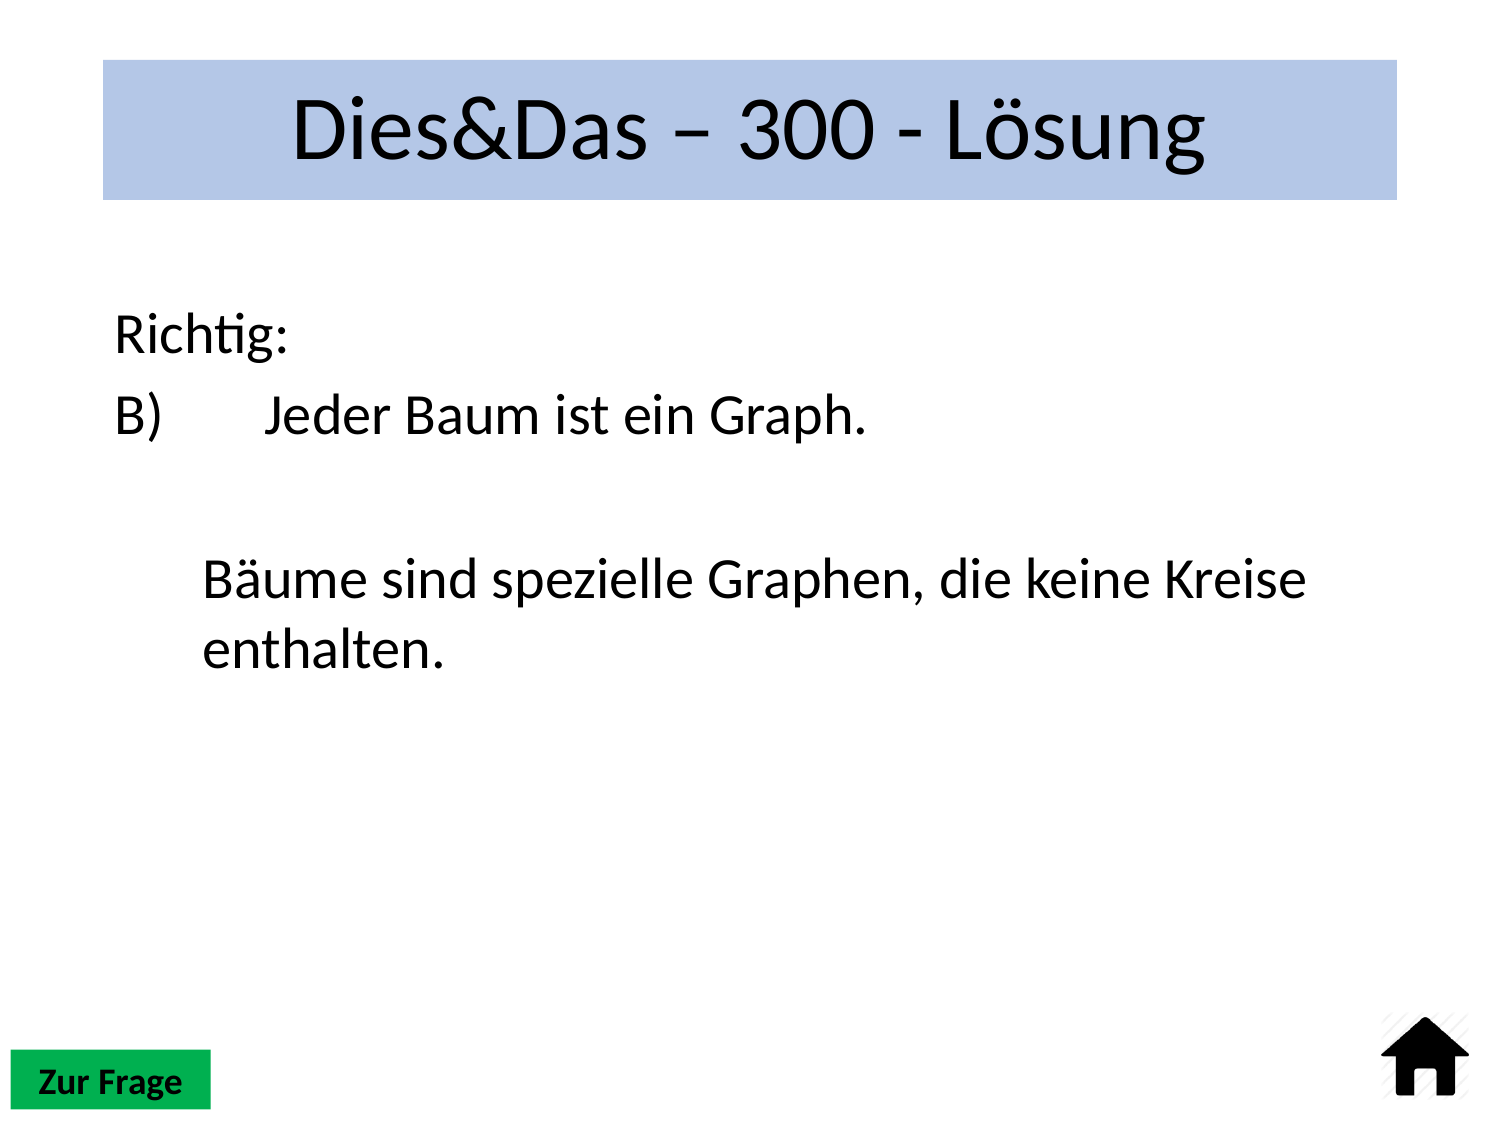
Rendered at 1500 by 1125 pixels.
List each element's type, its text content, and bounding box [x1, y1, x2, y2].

text_box Zur Frage [10, 1049, 211, 1110]
text_box Richtig: B) Jeder Baum ist ein Graph. Bäume sind spezielle Graphen, die keine Kreise enthalten. [99, 287, 1450, 1025]
title Dies&Das – 300 - Lösung [103, 59, 1397, 200]
text_box [74, 262, 1425, 988]
picture [1381, 1012, 1469, 1100]
